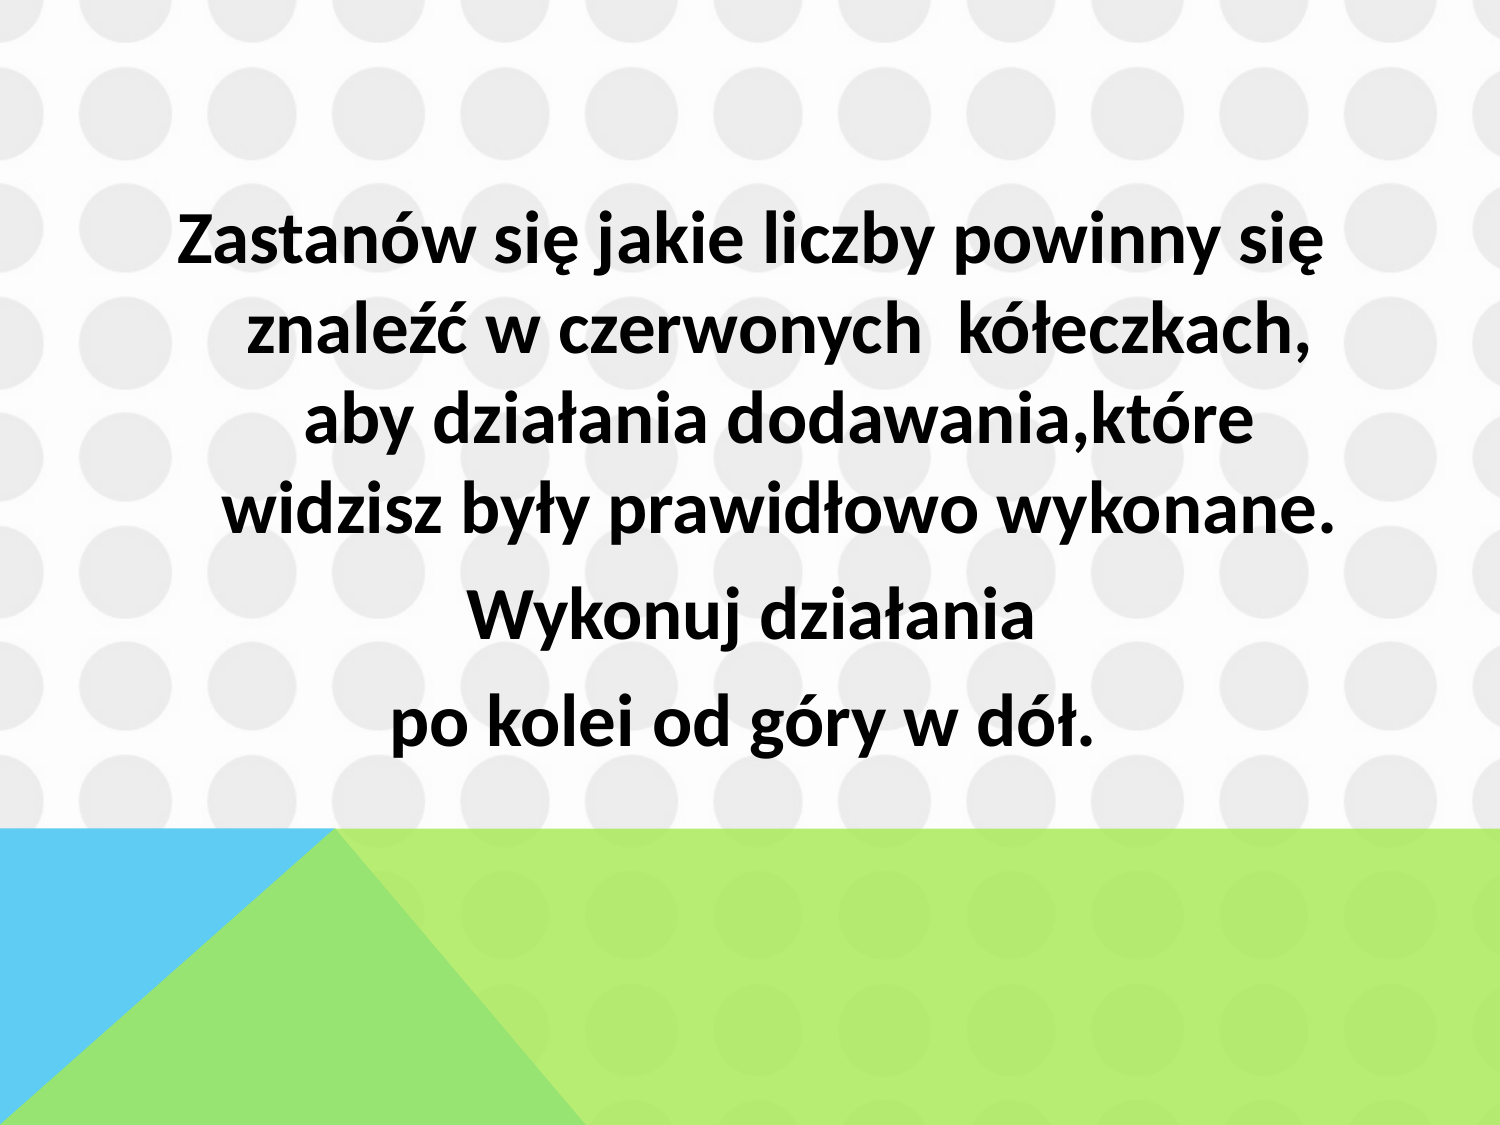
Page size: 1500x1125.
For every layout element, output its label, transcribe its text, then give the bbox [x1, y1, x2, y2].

list Zastanów się jakie liczby powinny się znaleźć w czerwonych kółeczkach, aby działania dodawania,które widzisz były prawidłowo wykonane. Wykonuj działania po kolei od góry w dół. [135, 180, 1369, 870]
